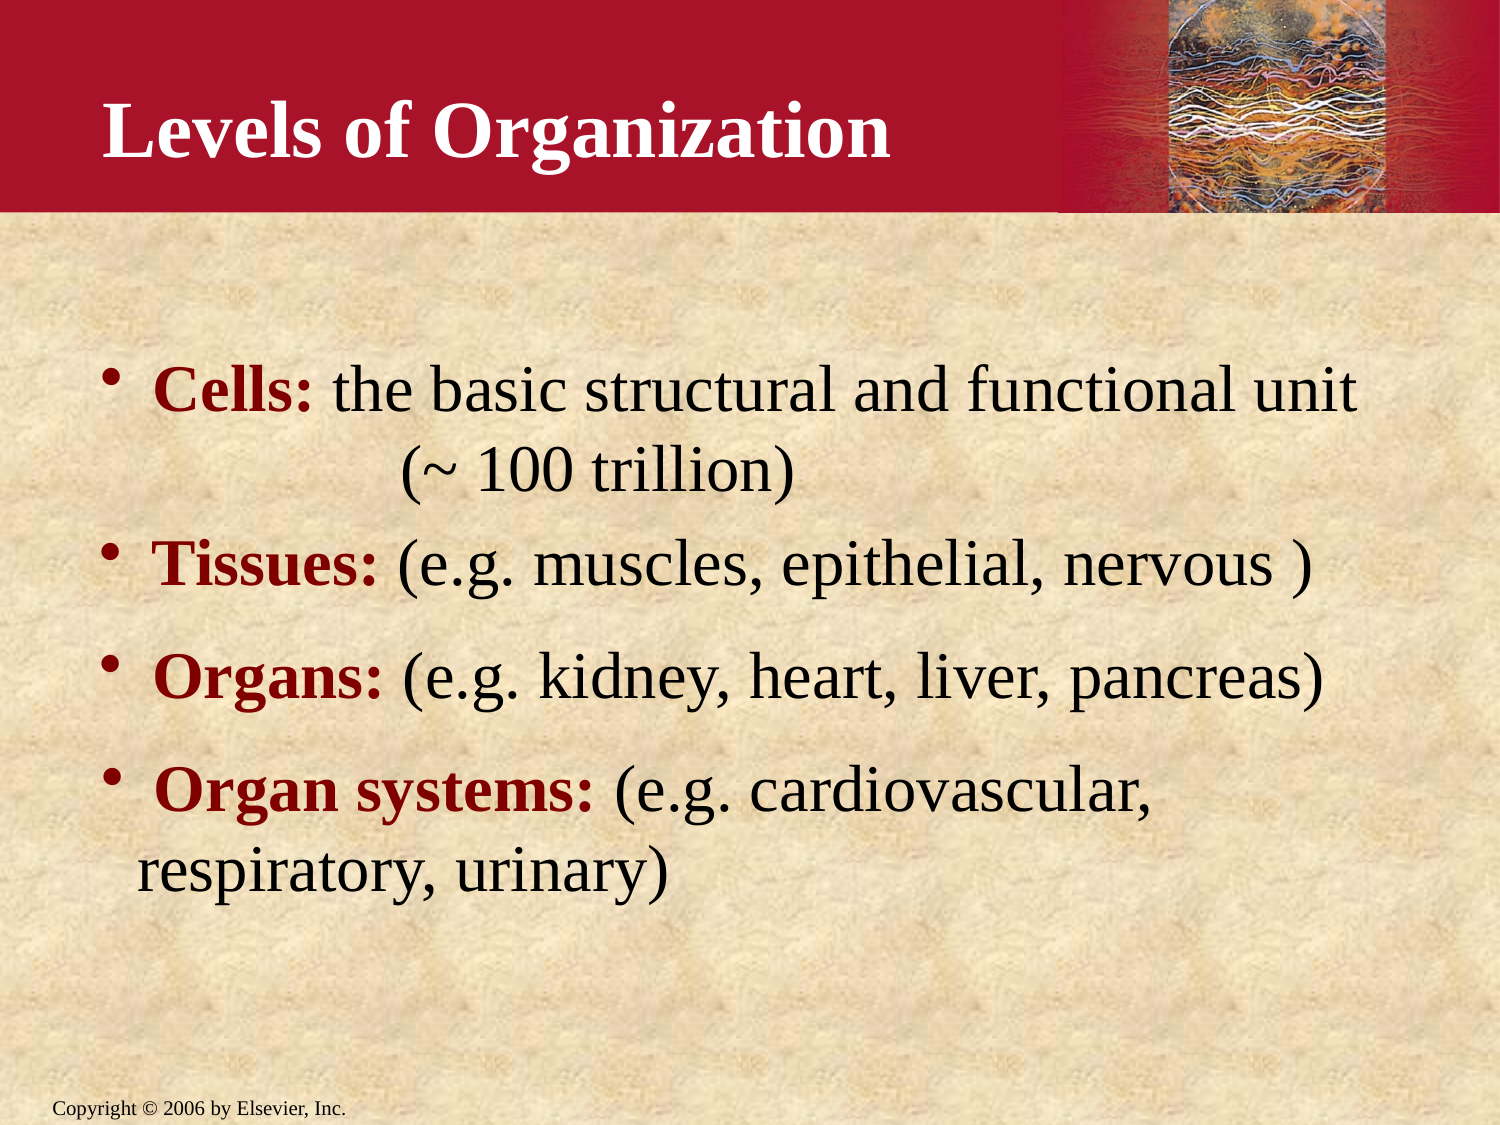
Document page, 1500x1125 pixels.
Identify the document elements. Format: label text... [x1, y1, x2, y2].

title Levels of Organization [87, 62, 1363, 188]
text_box Tissues: (e.g. muscles, epithelial, nervous ) [84, 511, 1331, 607]
picture [0, 0, 1500, 1125]
text_box Organ systems: (e.g. cardiovascular, respiratory, urinary) [86, 737, 1475, 912]
text_box Cells: the basic structural and functional unit (~ 100 trillion) [85, 337, 1375, 512]
text_box Organs: (e.g. kidney, heart, liver, pancreas) [85, 624, 1342, 719]
